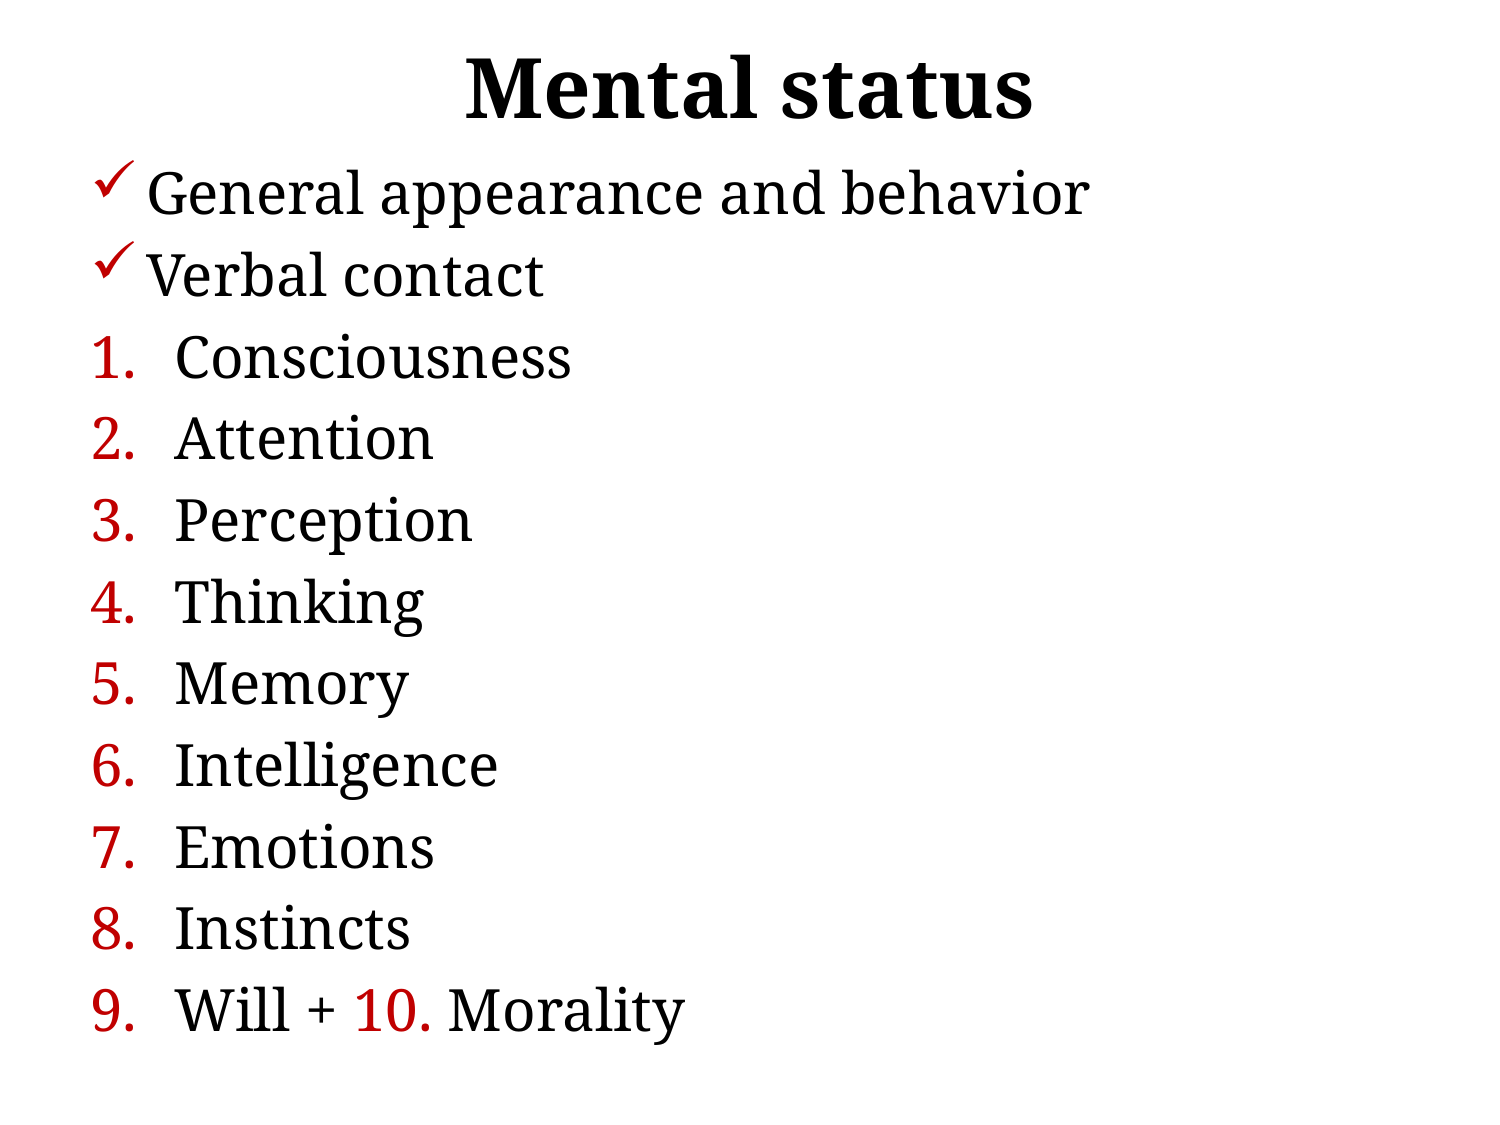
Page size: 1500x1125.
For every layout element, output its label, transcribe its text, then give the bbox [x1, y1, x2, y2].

title Mental status [75, 45, 1425, 126]
list General appearance and behavior Verbal contact Consciousness Attention Perception Thinking Memory Intelligence Emotions Instincts Will + 10. Morality [75, 148, 1425, 1005]
